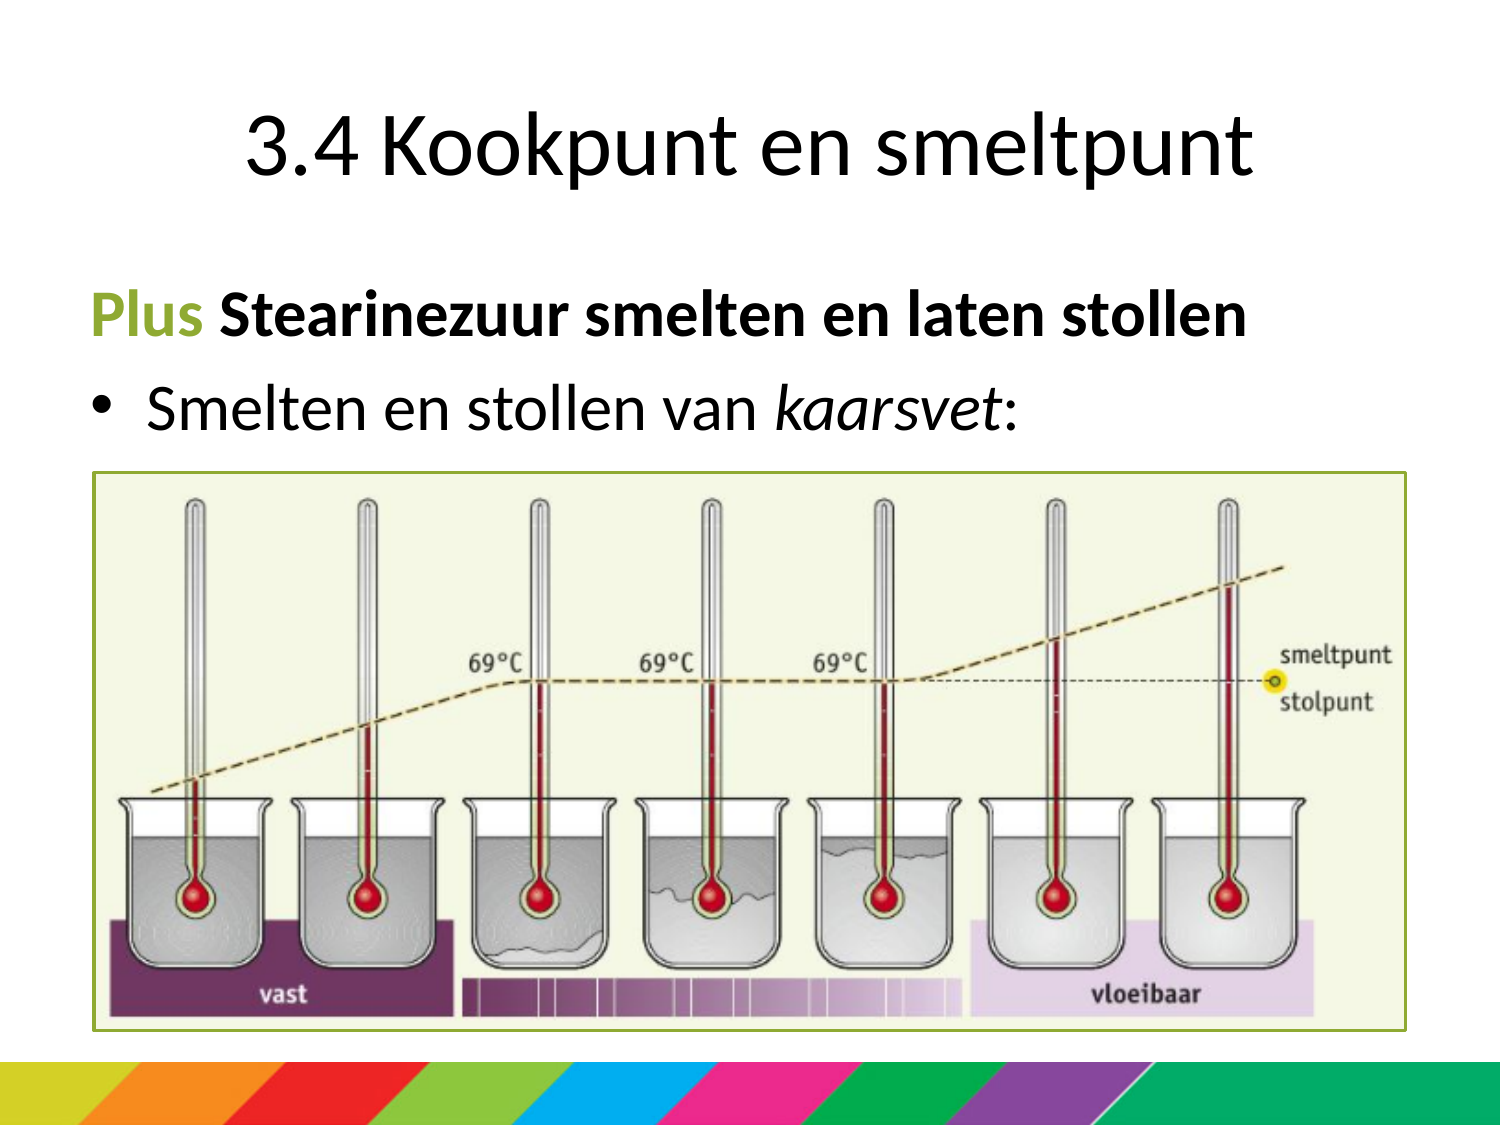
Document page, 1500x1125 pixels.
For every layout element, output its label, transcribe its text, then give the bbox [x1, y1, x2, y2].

picture [0, 1062, 574, 1125]
title 3.4 Kookpunt en smeltpunt [75, 45, 1425, 233]
picture [95, 474, 1404, 1030]
list Plus Stearinezuur smelten en laten stollen Smelten en stollen van kaarsvet: [75, 262, 1425, 1005]
picture [656, 1062, 1500, 1125]
